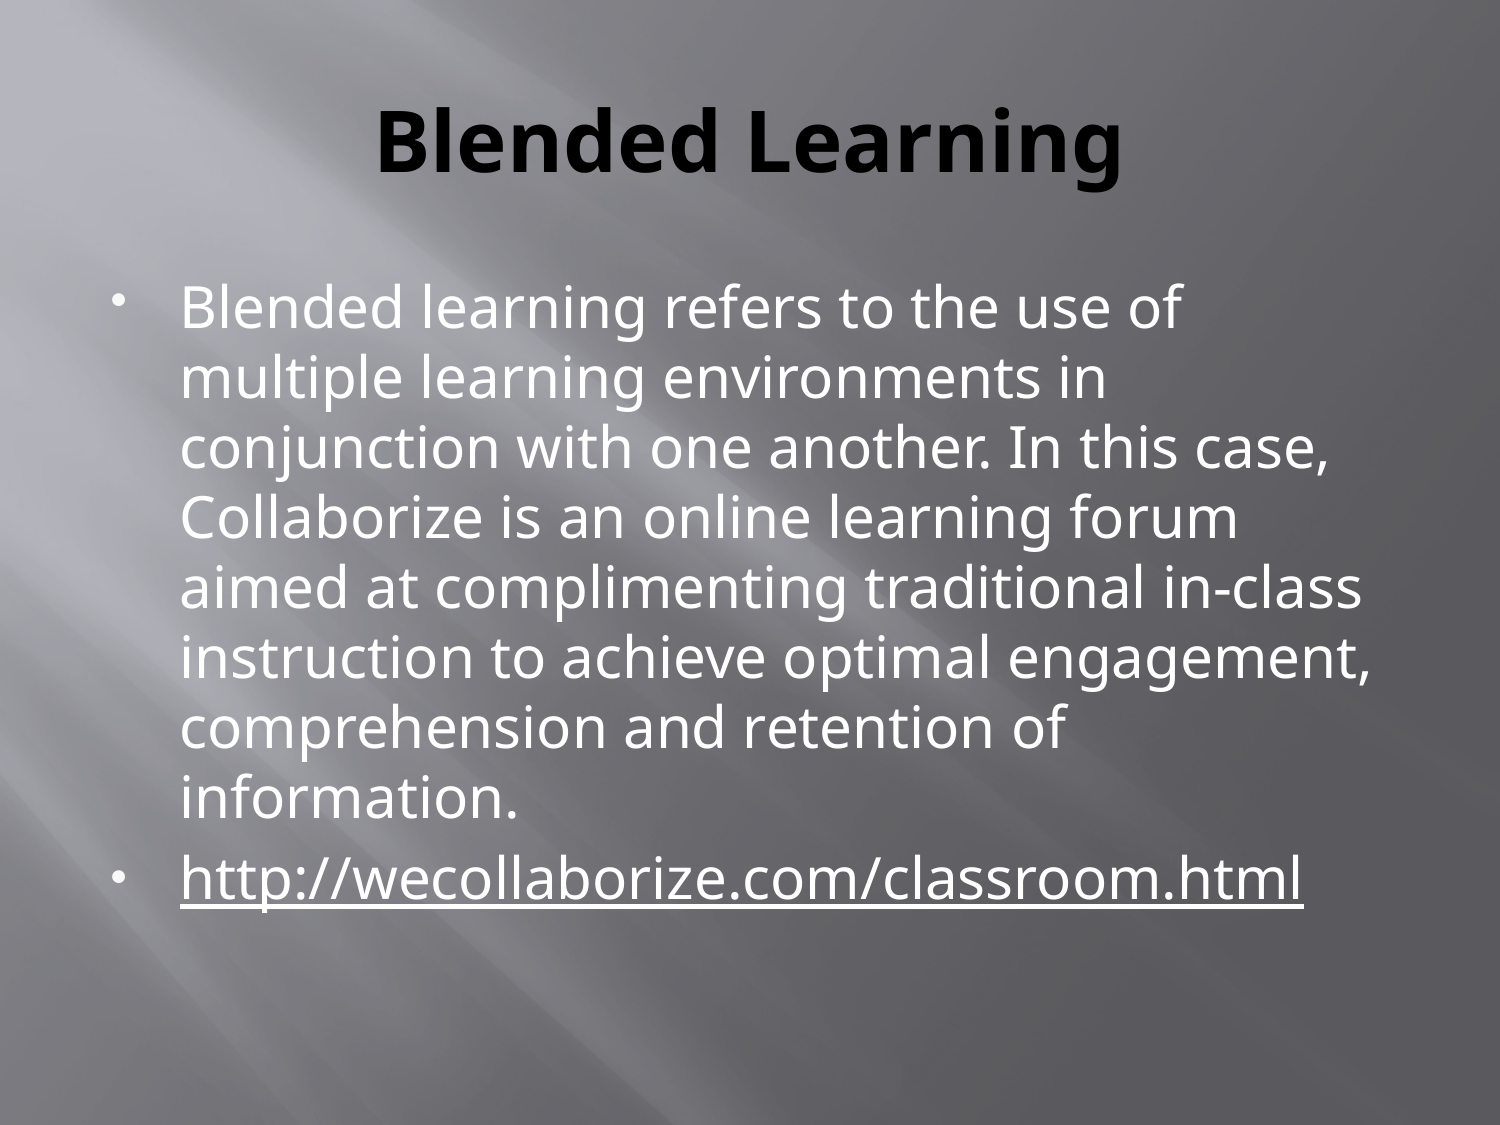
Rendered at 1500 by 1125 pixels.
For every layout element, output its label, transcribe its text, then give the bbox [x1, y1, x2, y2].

title Blended Learning [75, 45, 1425, 233]
list Blended learning refers to the use of multiple learning environments in conjunction with one another. In this case, Collaborize is an online learning forum aimed at complimenting traditional in-class instruction to achieve optimal engagement, comprehension and retention of information. http://wecollaborize.com/classroom.html [75, 262, 1425, 1035]
